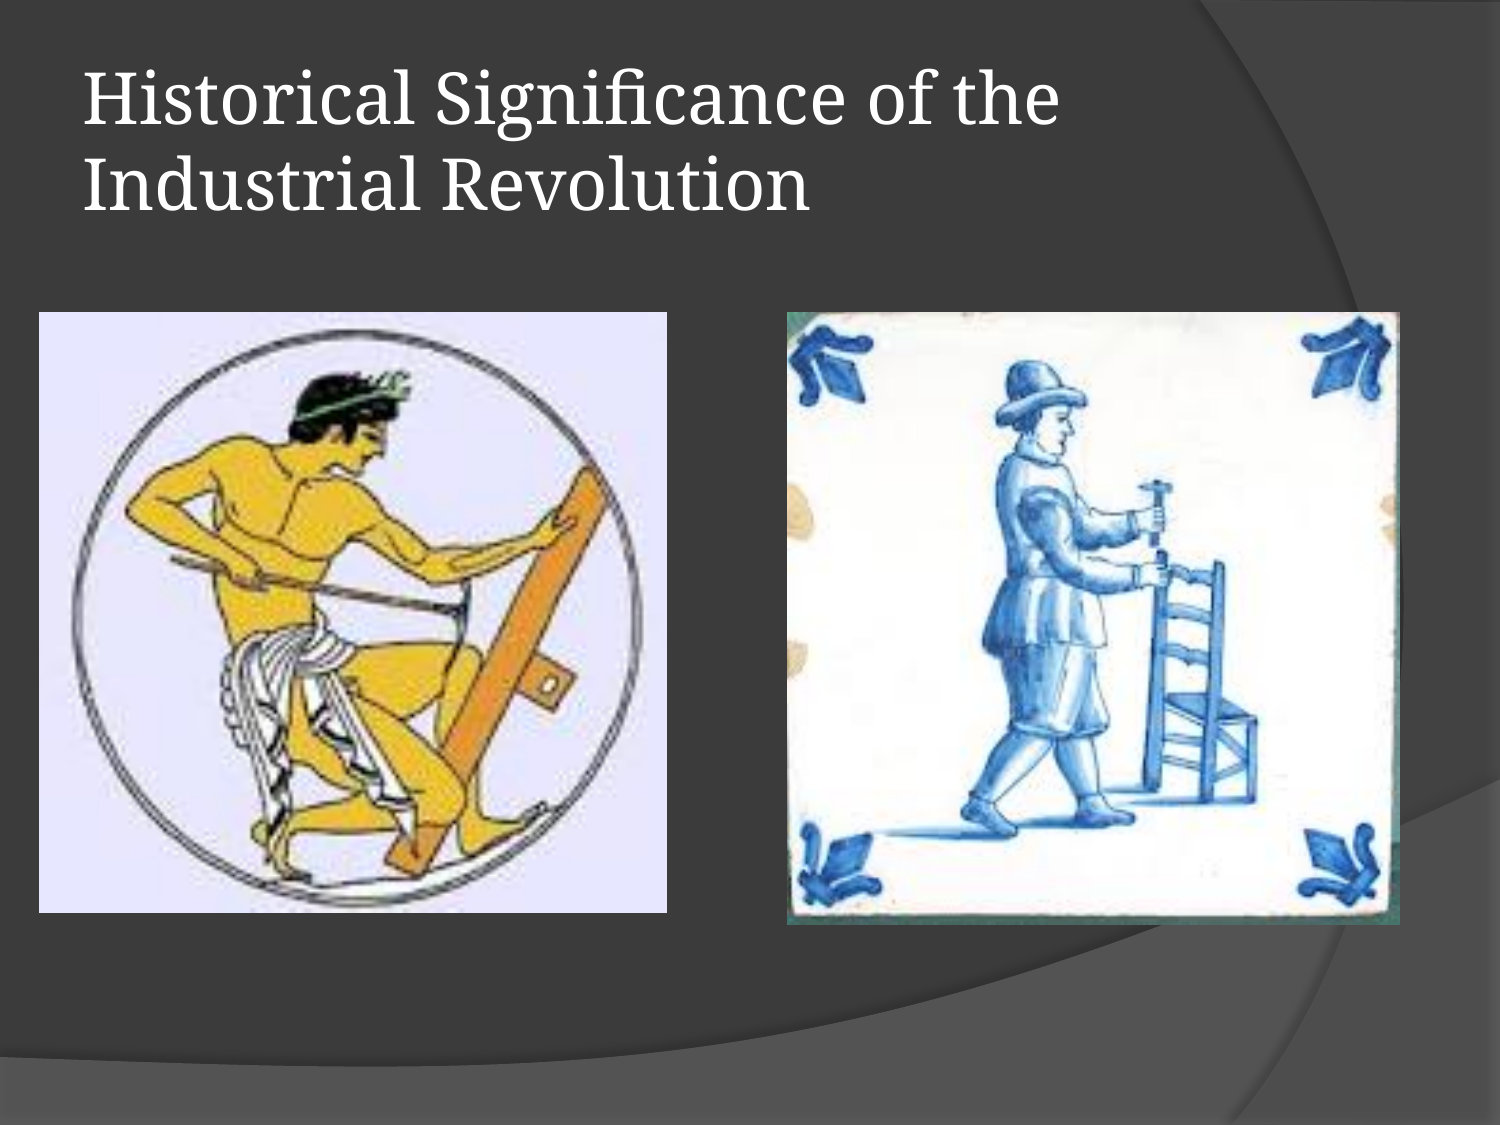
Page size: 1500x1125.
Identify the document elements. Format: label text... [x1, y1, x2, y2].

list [787, 312, 1401, 926]
title Historical Significance of the Industrial Revolution [75, 45, 1300, 233]
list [39, 312, 667, 913]
